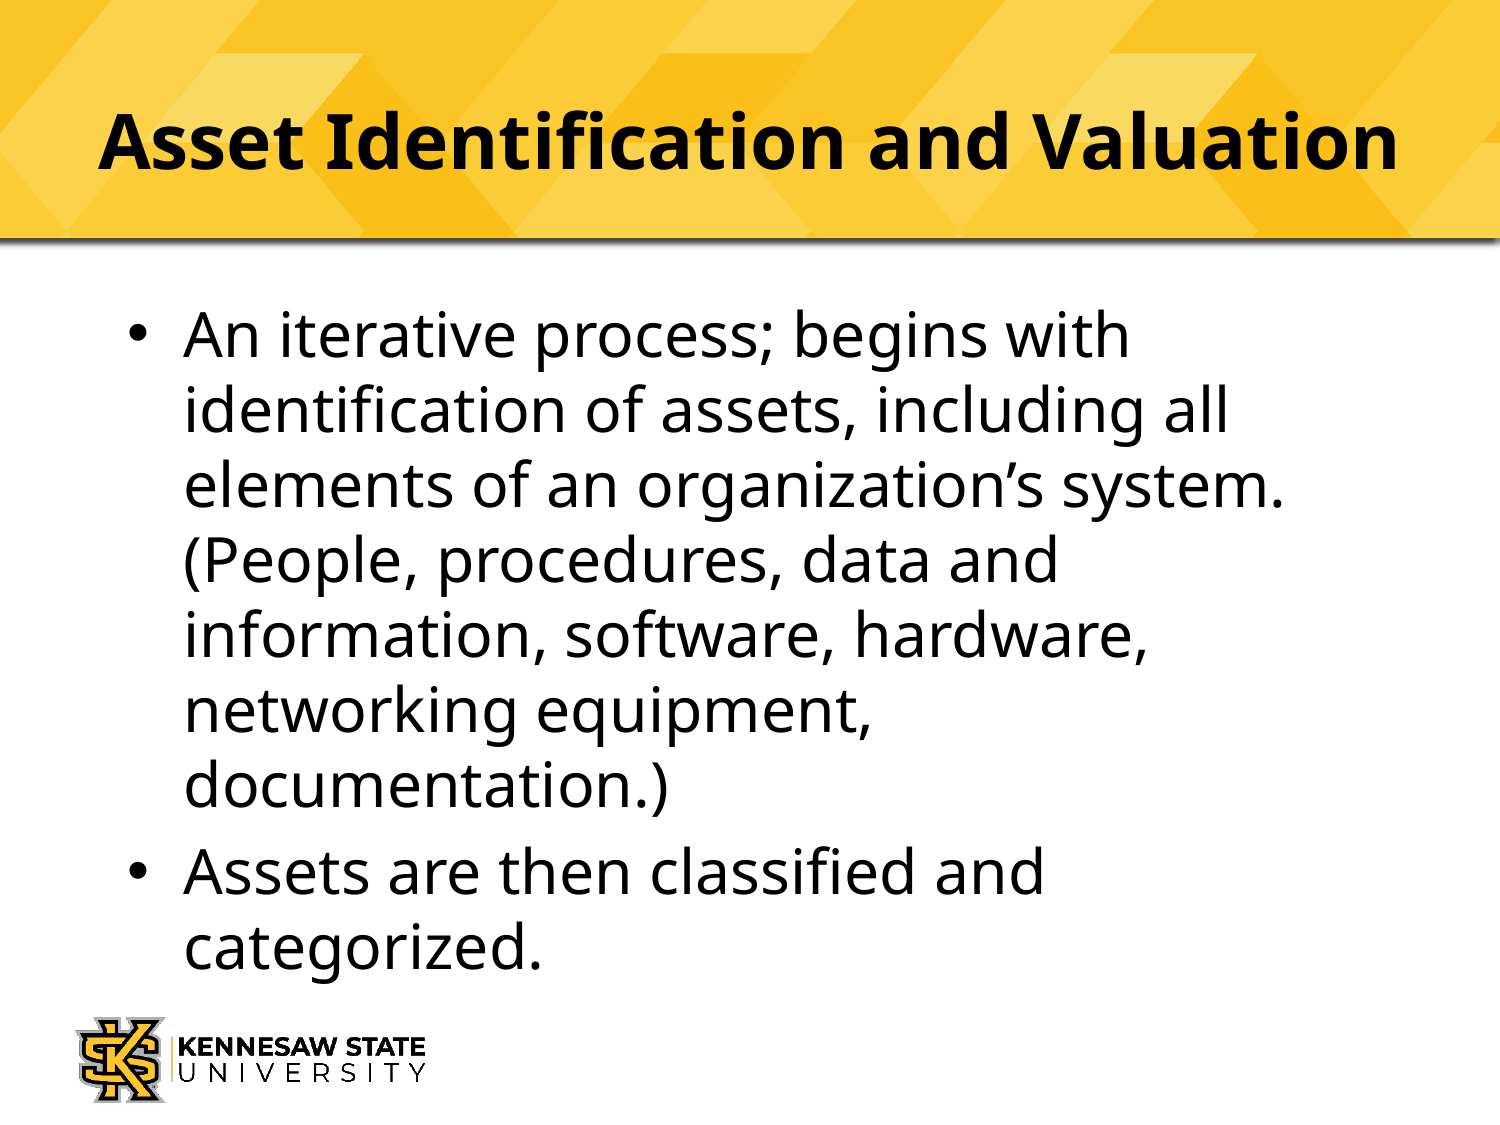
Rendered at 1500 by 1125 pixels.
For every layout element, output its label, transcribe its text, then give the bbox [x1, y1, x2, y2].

title Asset Identification and Valuation [75, 45, 1425, 233]
picture [0, 0, 1500, 251]
picture [75, 1017, 425, 1103]
list An iterative process; begins with identification of assets, including all elements of an organization’s system. (People, procedures, data and information, software, hardware, networking equipment, documentation.) Assets are then classified and categorized. [112, 287, 1388, 1001]
